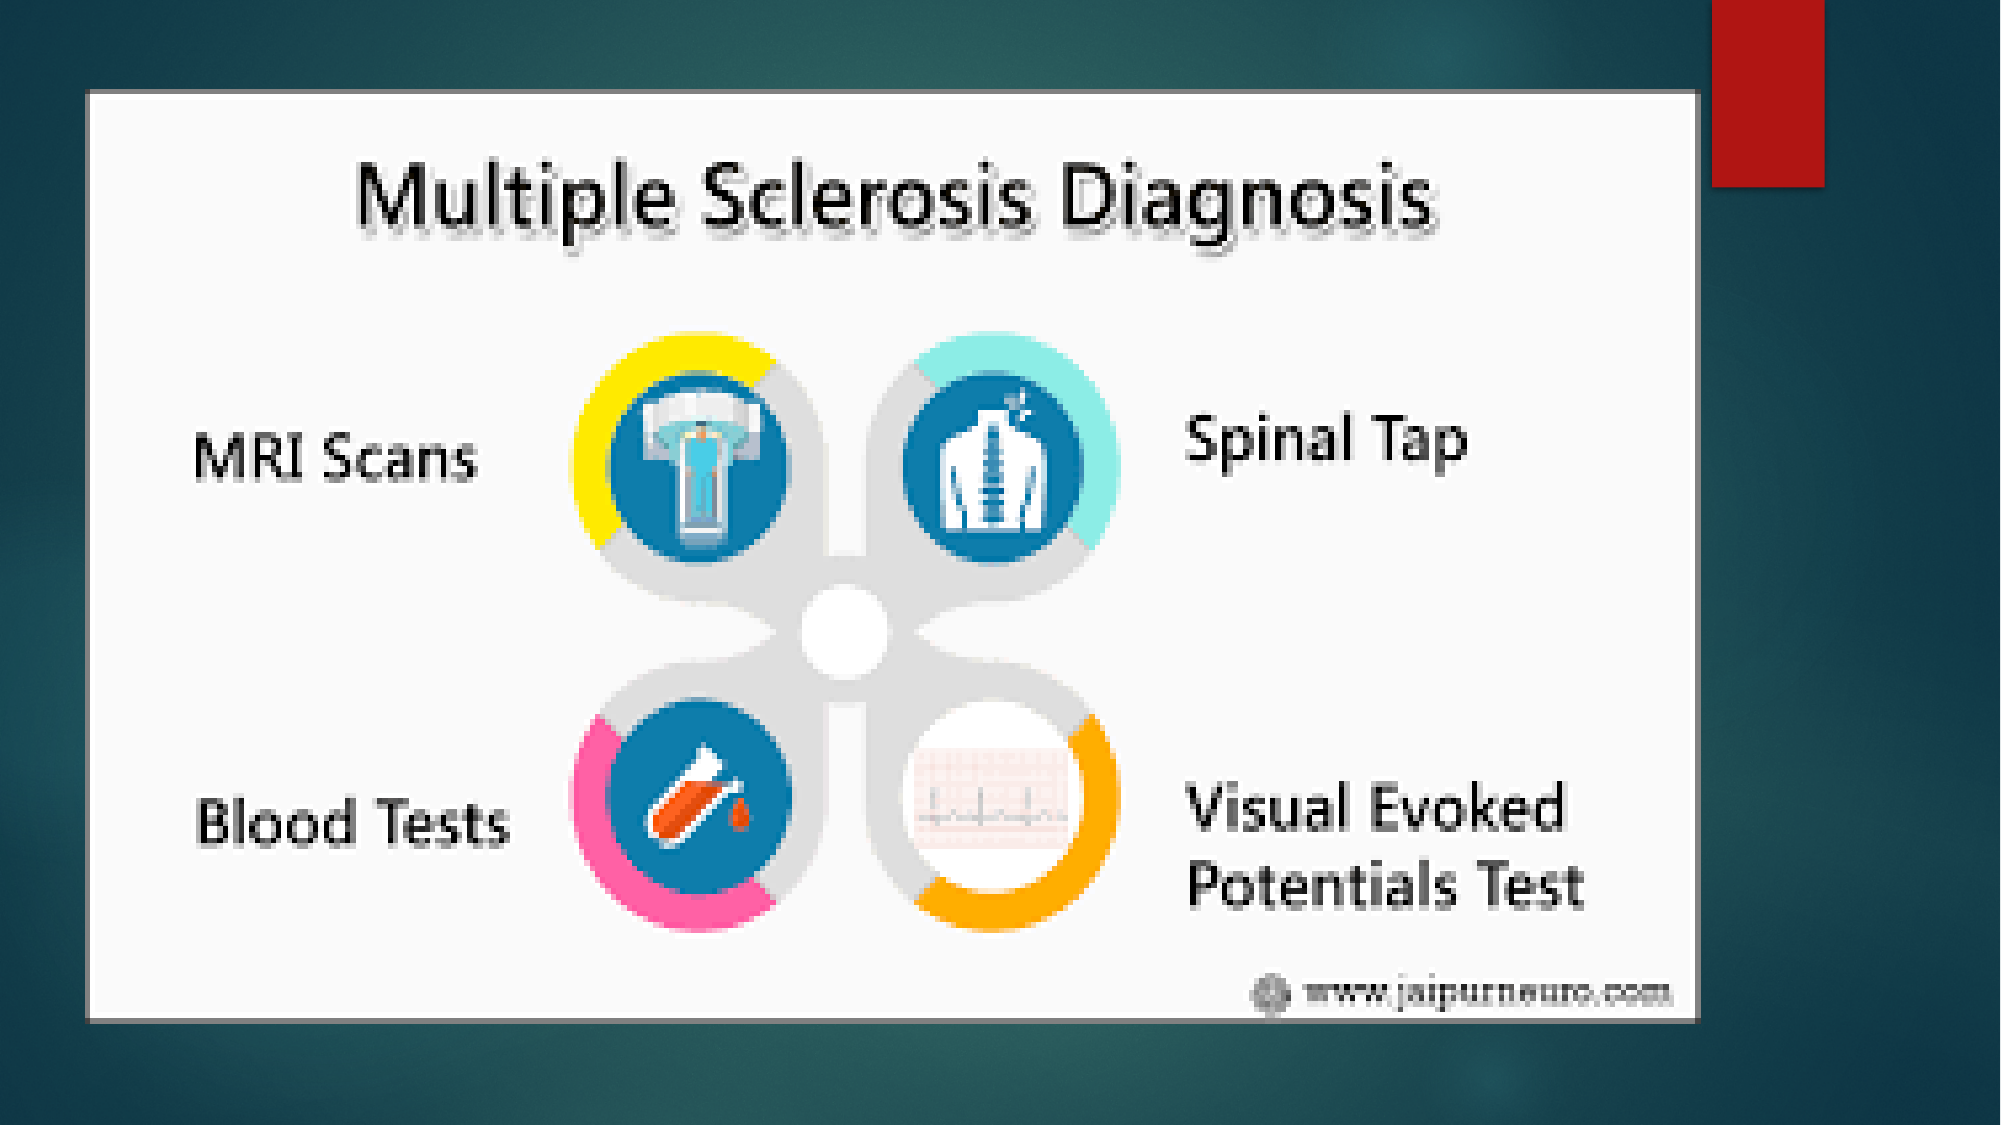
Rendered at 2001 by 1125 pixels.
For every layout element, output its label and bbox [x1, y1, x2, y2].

picture [0, 0, 1701, 1125]
